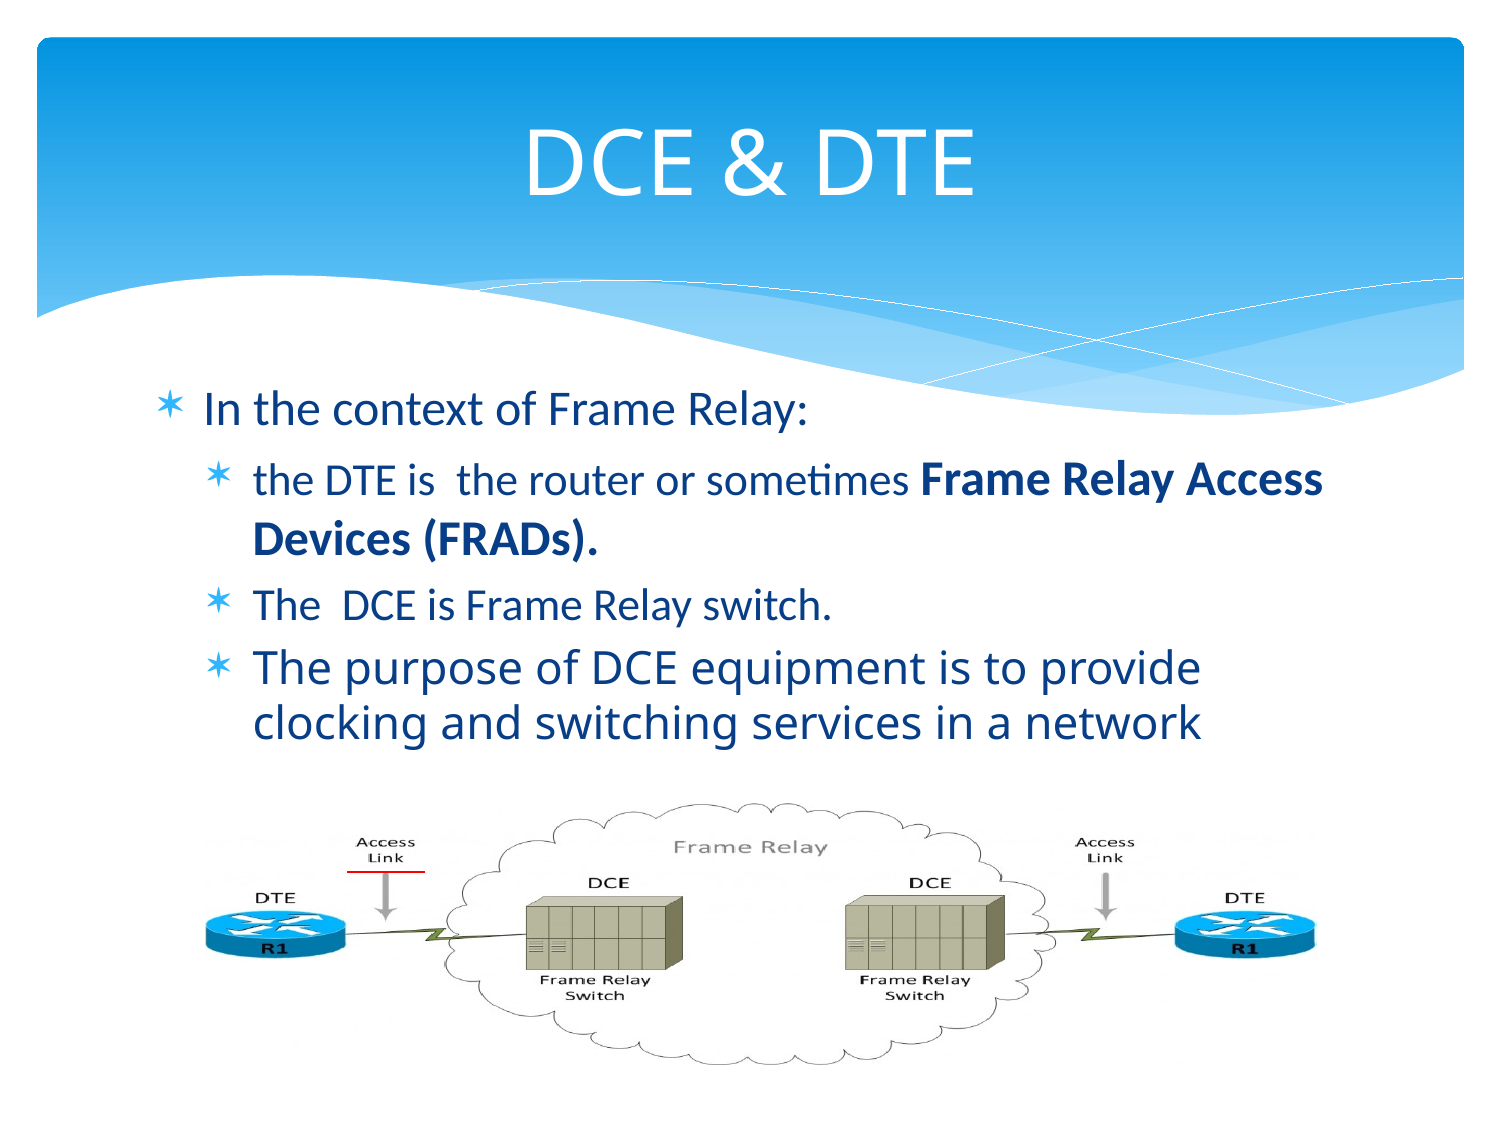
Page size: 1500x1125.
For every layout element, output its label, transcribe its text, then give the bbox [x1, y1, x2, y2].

list In the context of Frame Relay: the DTE is the router or sometimes Frame Relay Access Devices (FRADs). The DCE is Frame Relay switch. The purpose of DCE equipment is to provide clocking and switching services in a network [143, 368, 1359, 935]
picture [205, 803, 1317, 1065]
title DCE & DTE [75, 55, 1425, 261]
